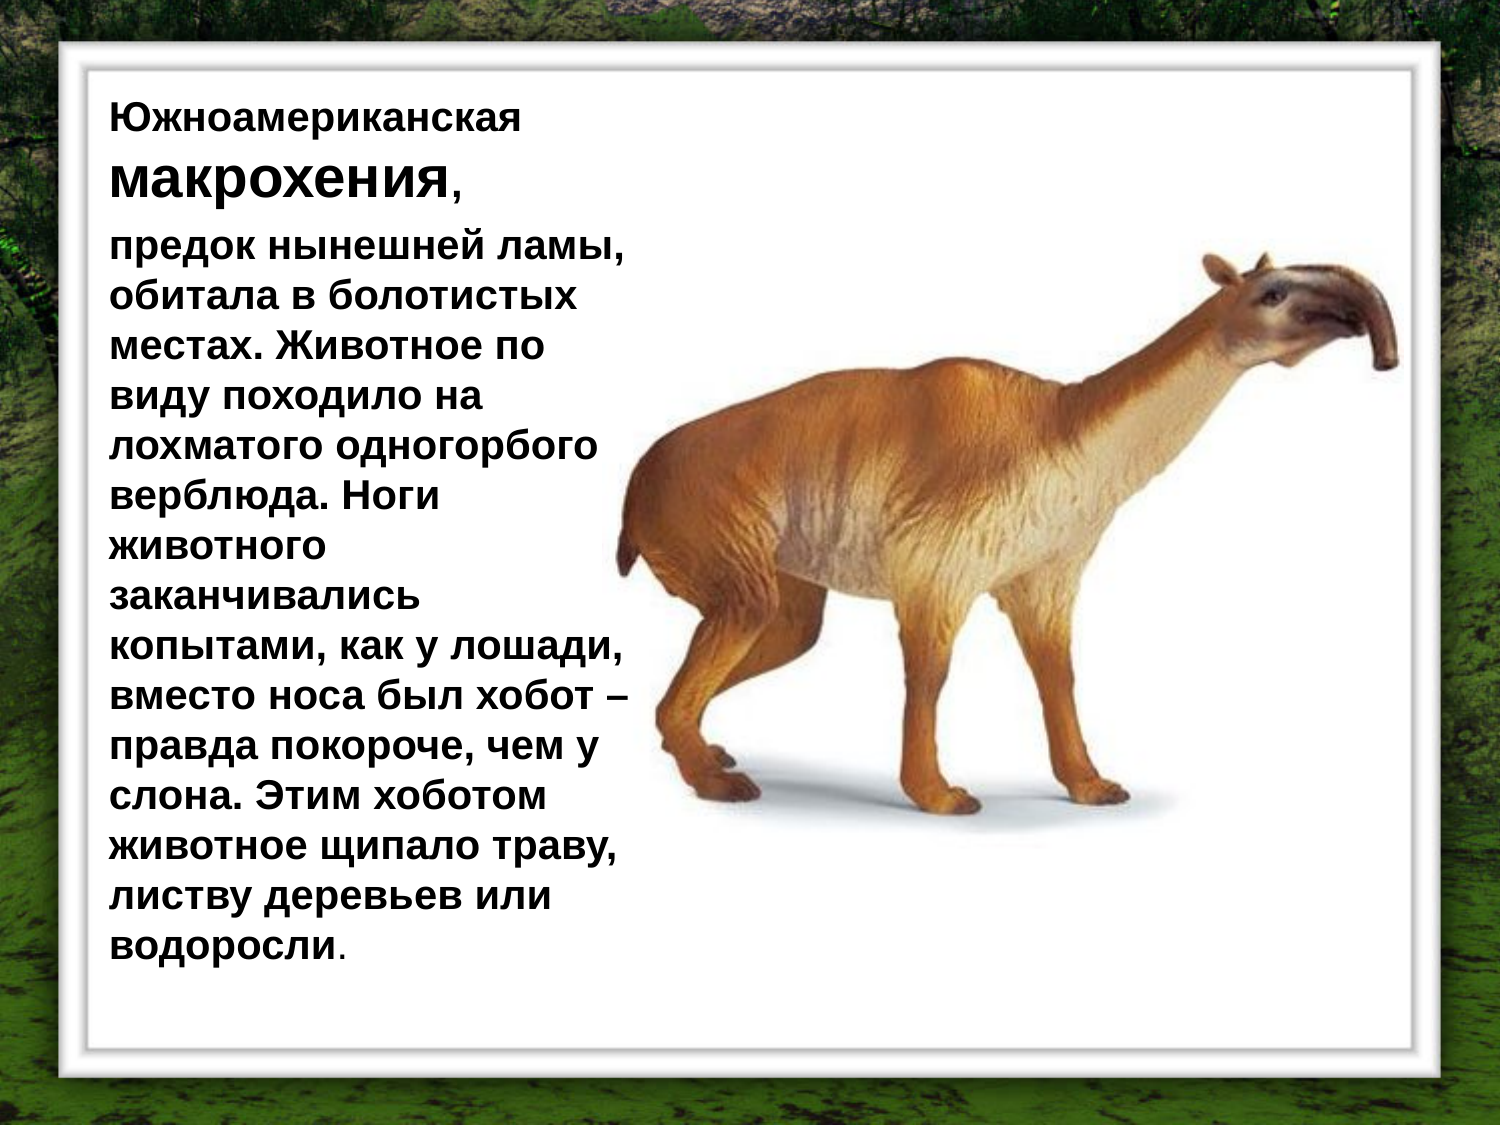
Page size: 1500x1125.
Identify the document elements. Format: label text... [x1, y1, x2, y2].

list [601, 175, 1404, 880]
list Южноамериканская макрохения, предок нынешней ламы, обитала в болотистых местах. Животное по виду походило на лохматого одногорбого верблюда. Ноги животного заканчивались копытами, как у лошади, вместо носа был хобот – правда покороче, чем у слона. Этим хоботом животное щипало траву, листву деревьев или водоросли. [93, 81, 645, 1032]
picture [0, 0, 1500, 1125]
